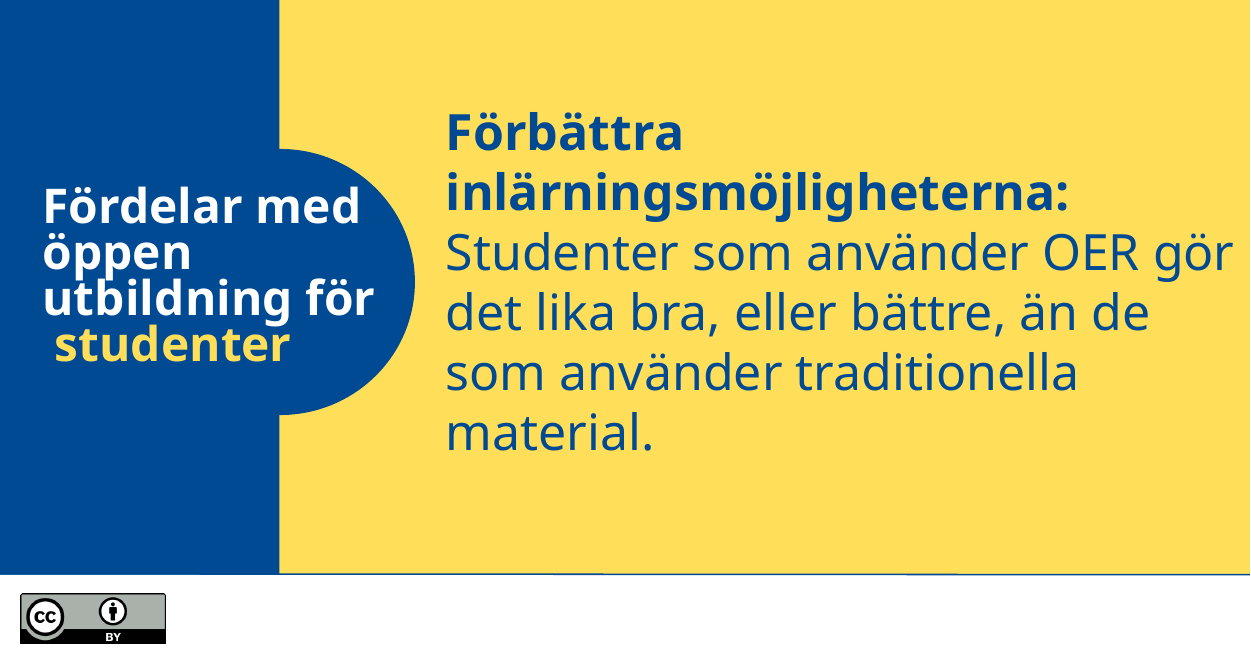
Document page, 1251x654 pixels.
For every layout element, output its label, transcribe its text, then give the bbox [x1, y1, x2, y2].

text_box [196, 386, 365, 416]
text_box [0, 0, 280, 573]
picture [20, 592, 166, 645]
text_box [0, 582, 1250, 654]
text_box Förbättra inlärningsmöjligheterna: Studenter som använder OER gör det lika bra, eller bättre, än de som använder traditionella material. [430, 85, 1250, 475]
text_box [392, 207, 415, 357]
text_box Fördelar med öppen utbildning för studenter [27, 171, 392, 386]
text_box [206, 148, 355, 171]
